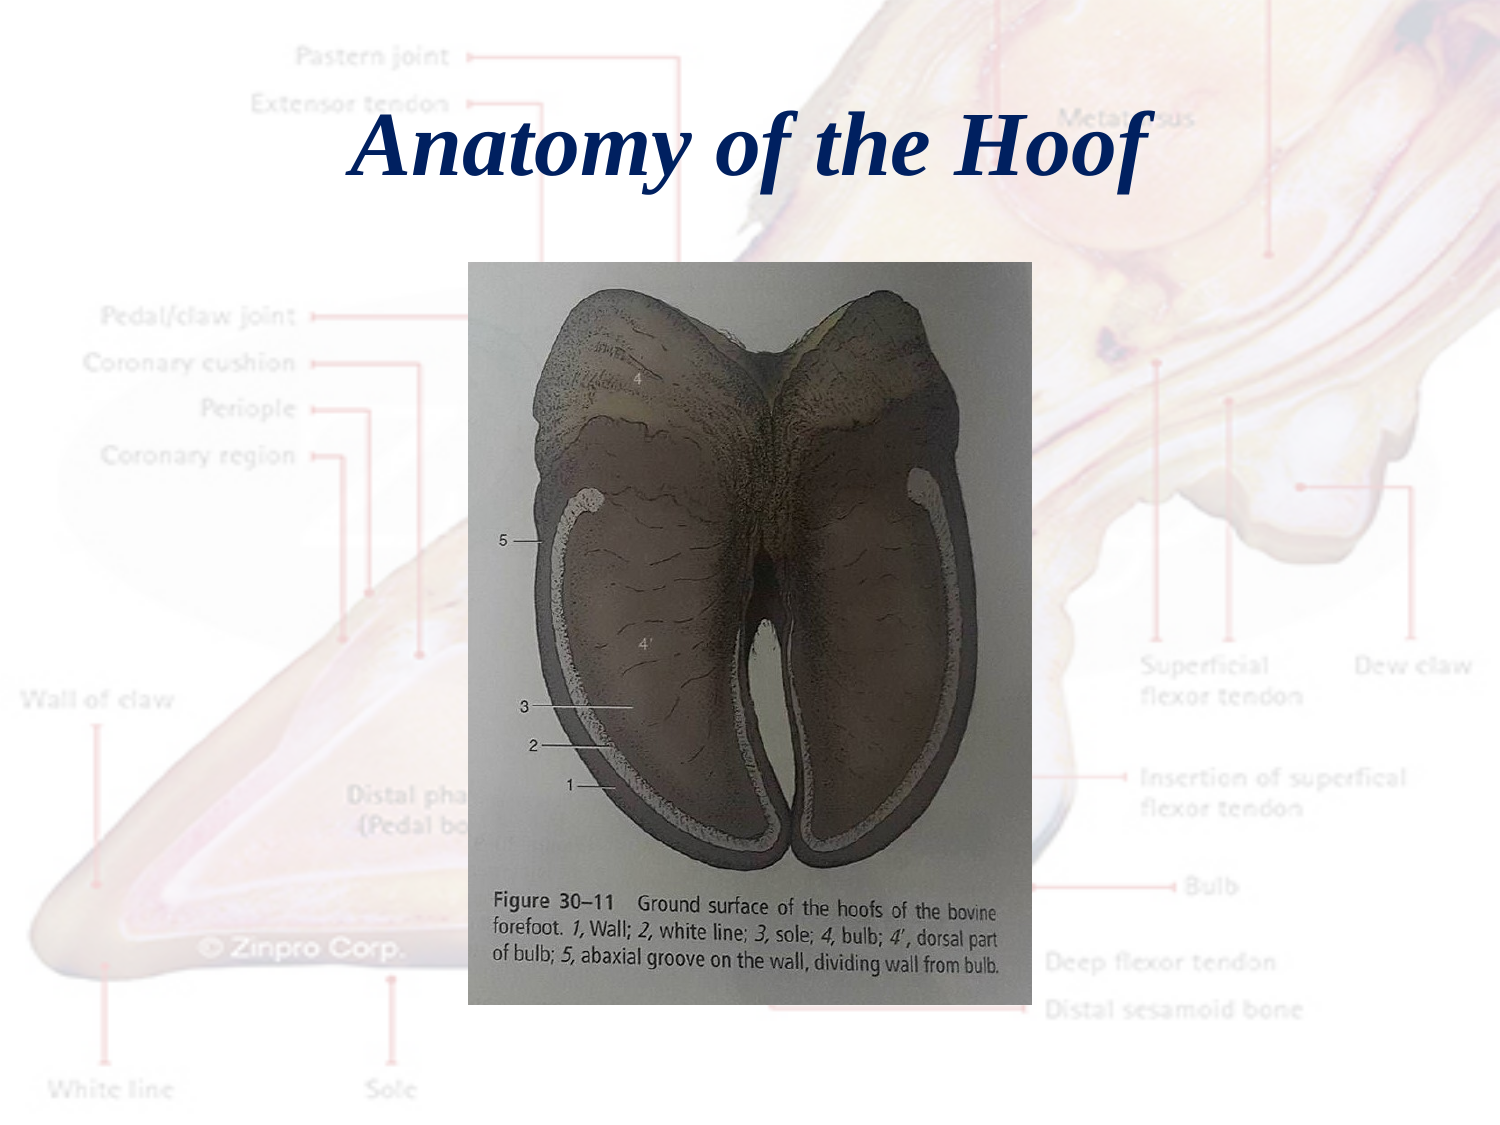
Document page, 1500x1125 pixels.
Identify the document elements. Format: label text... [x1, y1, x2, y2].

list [468, 262, 1032, 1006]
title Anatomy of the Hoof [75, 45, 1425, 233]
